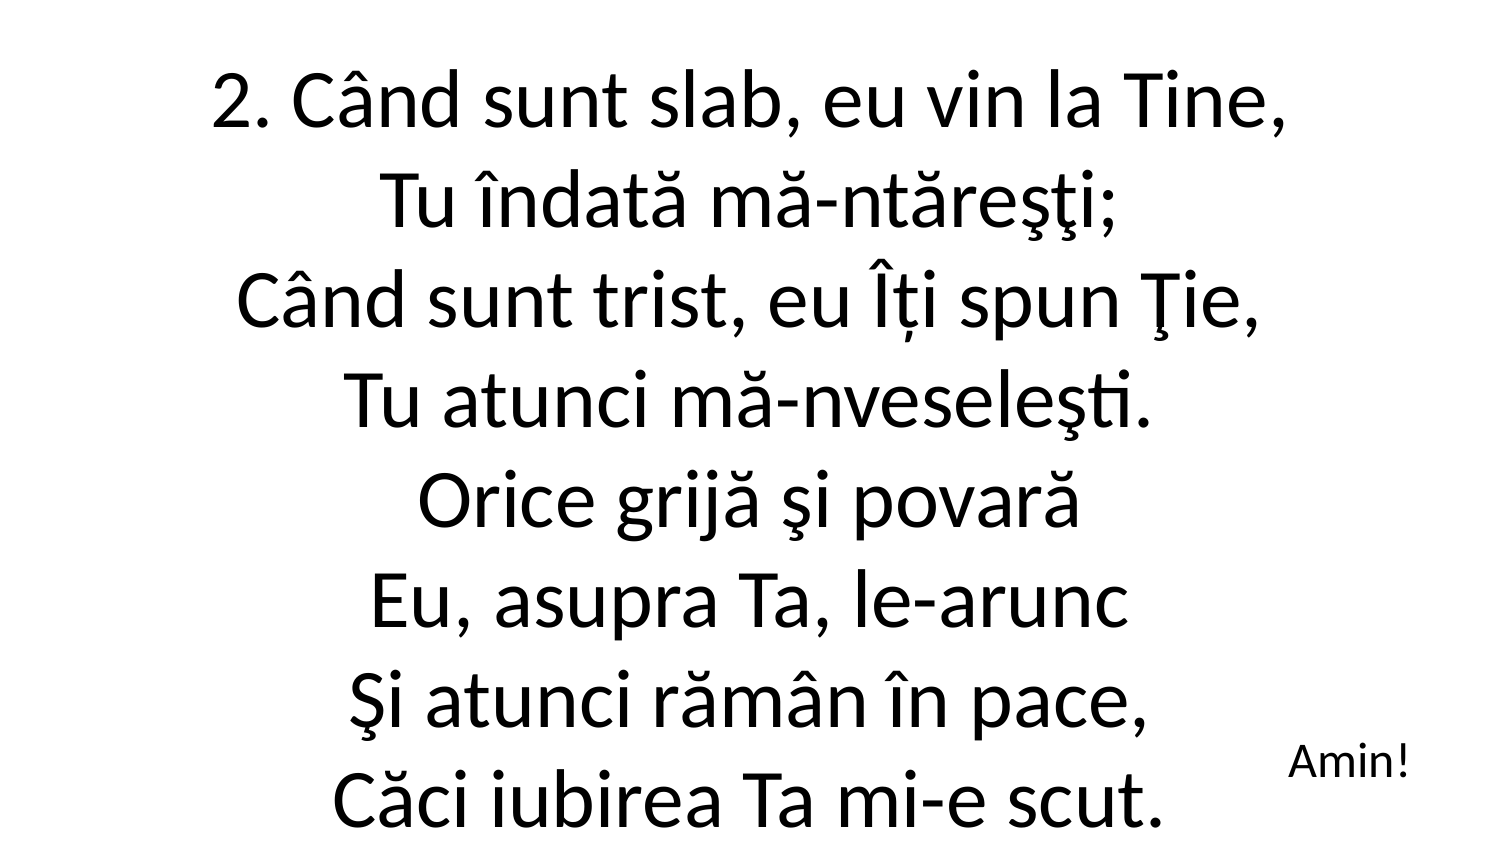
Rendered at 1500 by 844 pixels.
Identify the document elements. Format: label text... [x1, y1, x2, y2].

text_box 2. Când sunt slab, eu vin la Tine, Tu îndată mă-ntăreşţi; Când sunt trist, eu Îți spun Ţie, Tu atunci mă-nveseleşti. Orice grijă şi povară Eu, asupra Ta, le-arunc Şi atunci rămân în pace, Căci iubirea Ta mi-e scut. [195, 0, 1305, 844]
text_box Amin! [1273, 674, 1427, 795]
